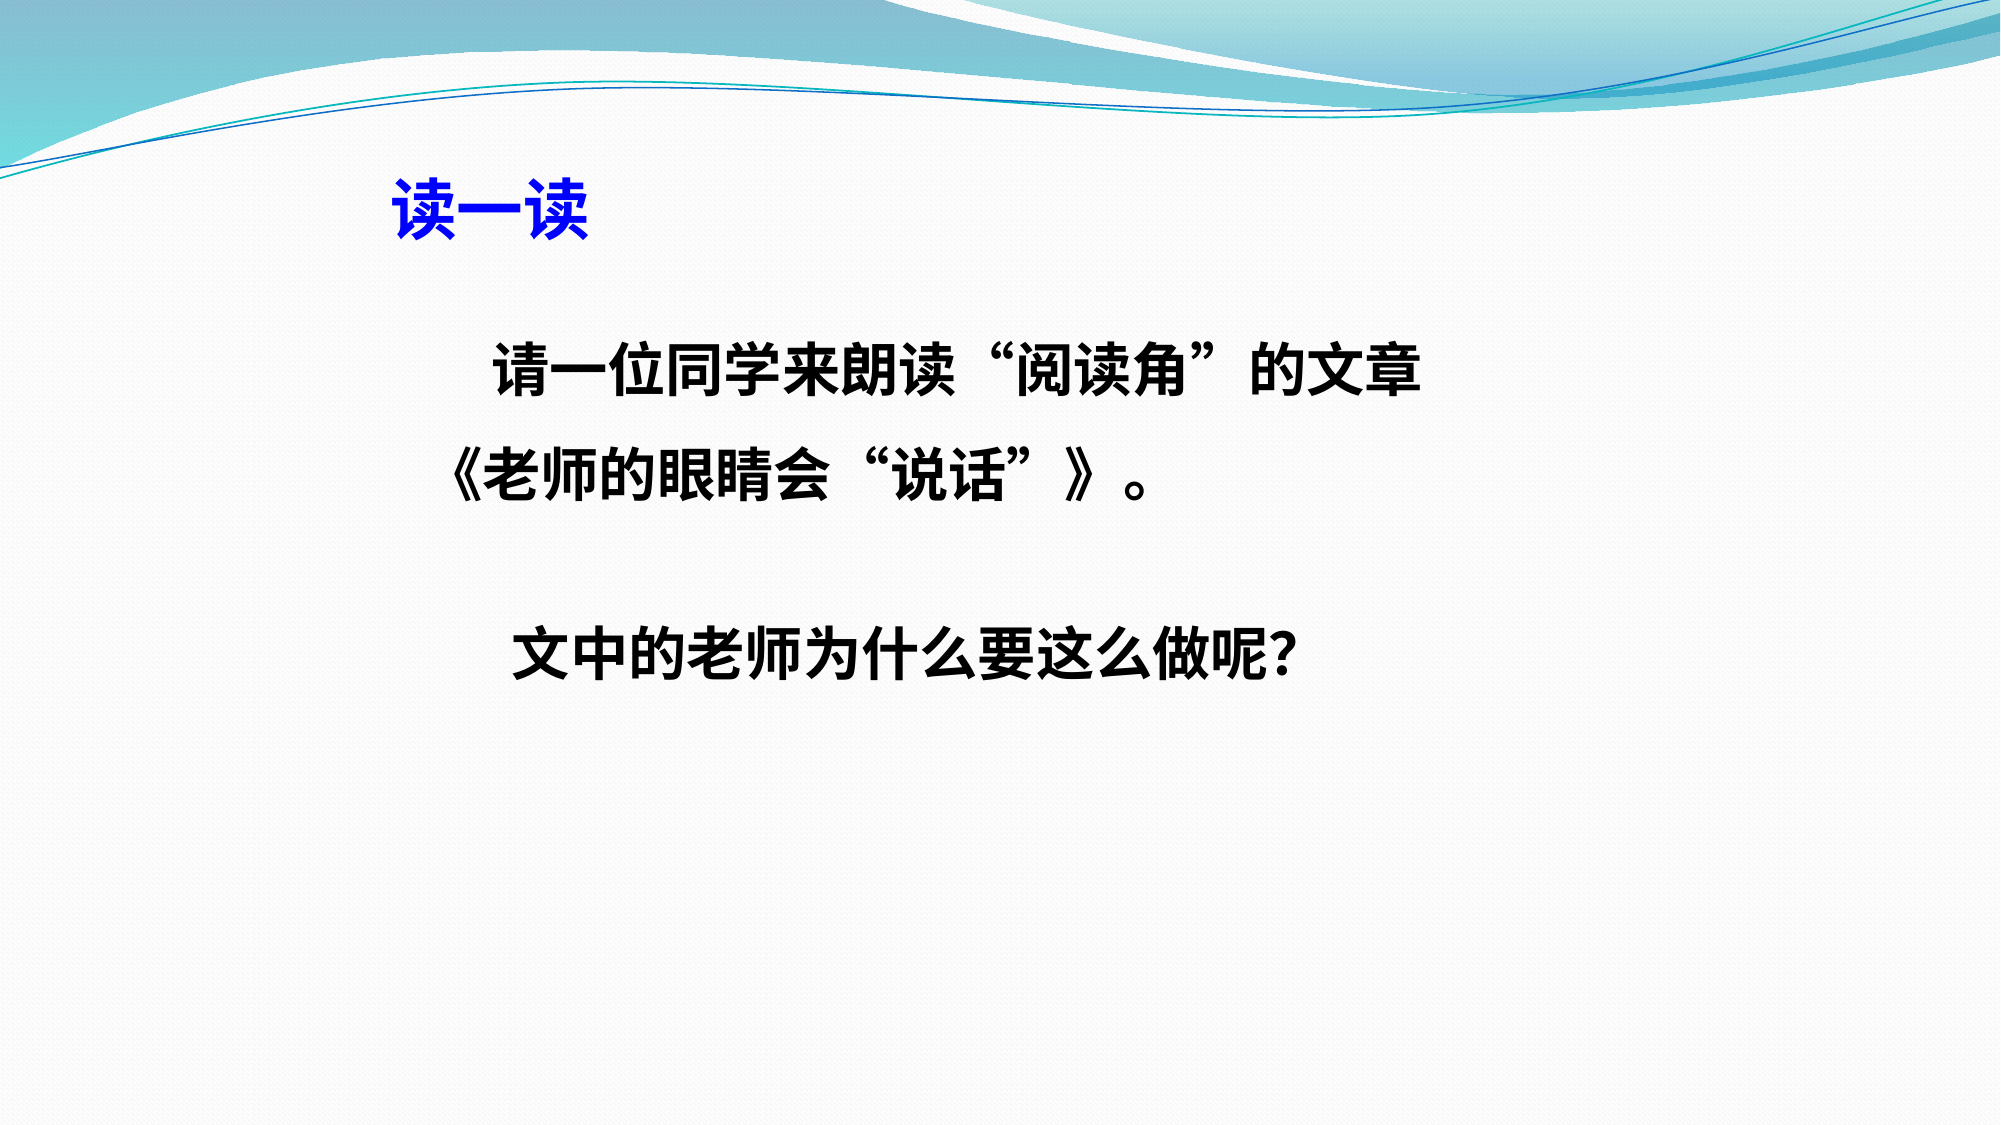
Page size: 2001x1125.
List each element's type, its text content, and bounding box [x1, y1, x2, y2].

text_box 读一读 [375, 160, 606, 256]
text_box 文中的老师为什么要这么做呢？ [497, 609, 1343, 695]
text_box 请一位同学来朗读“阅读角”的文章《老师的眼睛会“说话”》。 [409, 290, 1520, 516]
